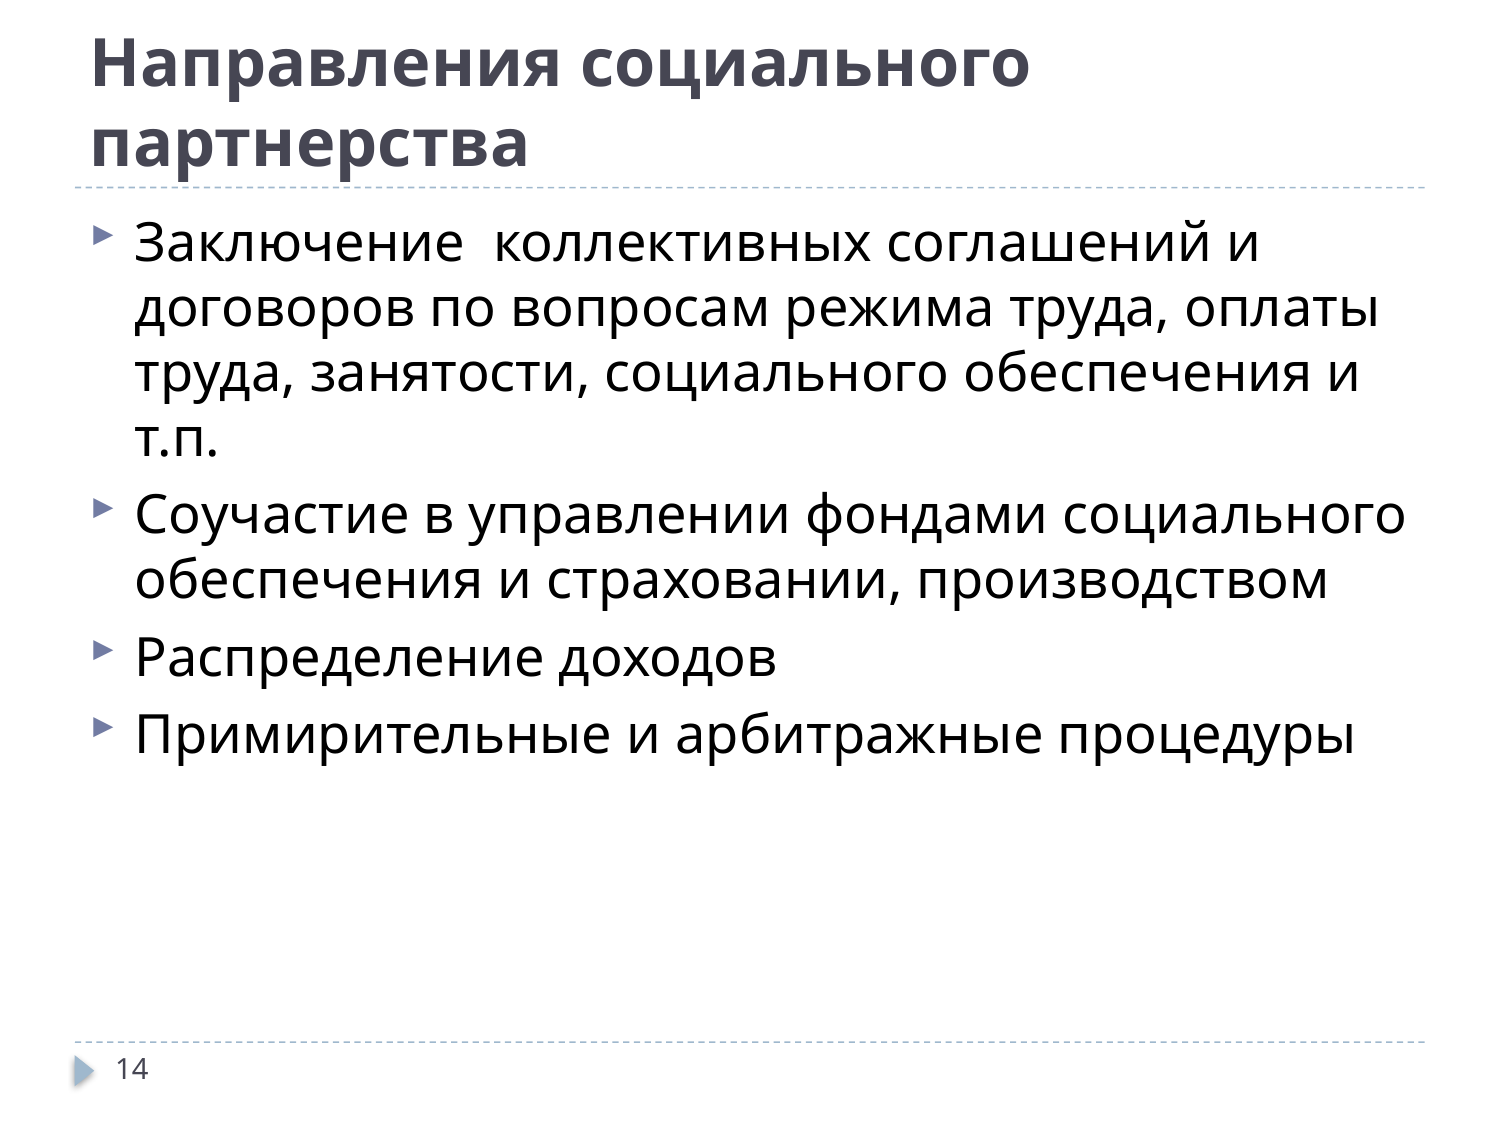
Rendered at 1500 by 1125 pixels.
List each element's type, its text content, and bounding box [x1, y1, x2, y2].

list Заключение коллективных соглашений и договоров по вопросам режима труда, оплаты труда, занятости, социального обеспечения и т.п. Соучастие в управлении фондами социального обеспечения и страховании, производством Распределение доходов Примирительные и арбитражные процедуры [75, 200, 1425, 1010]
slide_number 14 [100, 1042, 426, 1103]
title Направления социального партнерства [75, 24, 1425, 188]
